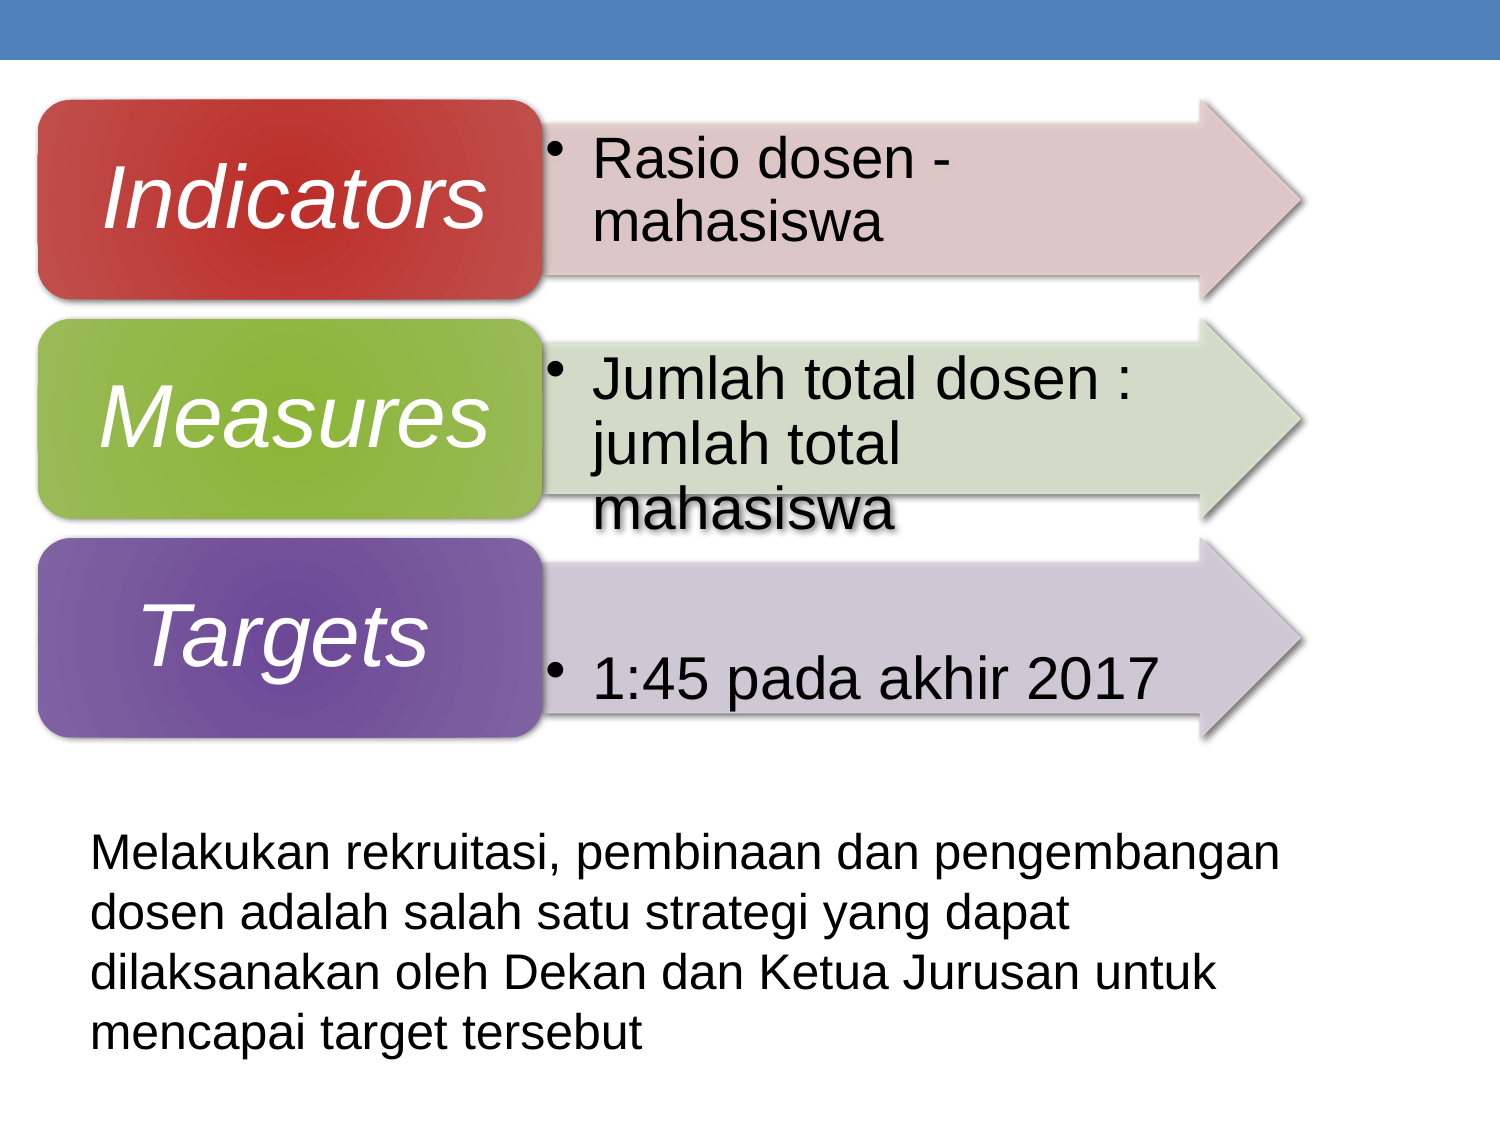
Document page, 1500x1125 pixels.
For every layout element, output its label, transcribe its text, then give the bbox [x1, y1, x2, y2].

text_box Melakukan rekruitasi, pembinaan dan pengembangan dosen adalah salah satu strategi yang dapat dilaksanakan oleh Dekan dan Ketua Jurusan untuk mencapai target tersebut [75, 812, 1300, 1068]
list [37, 99, 1301, 738]
